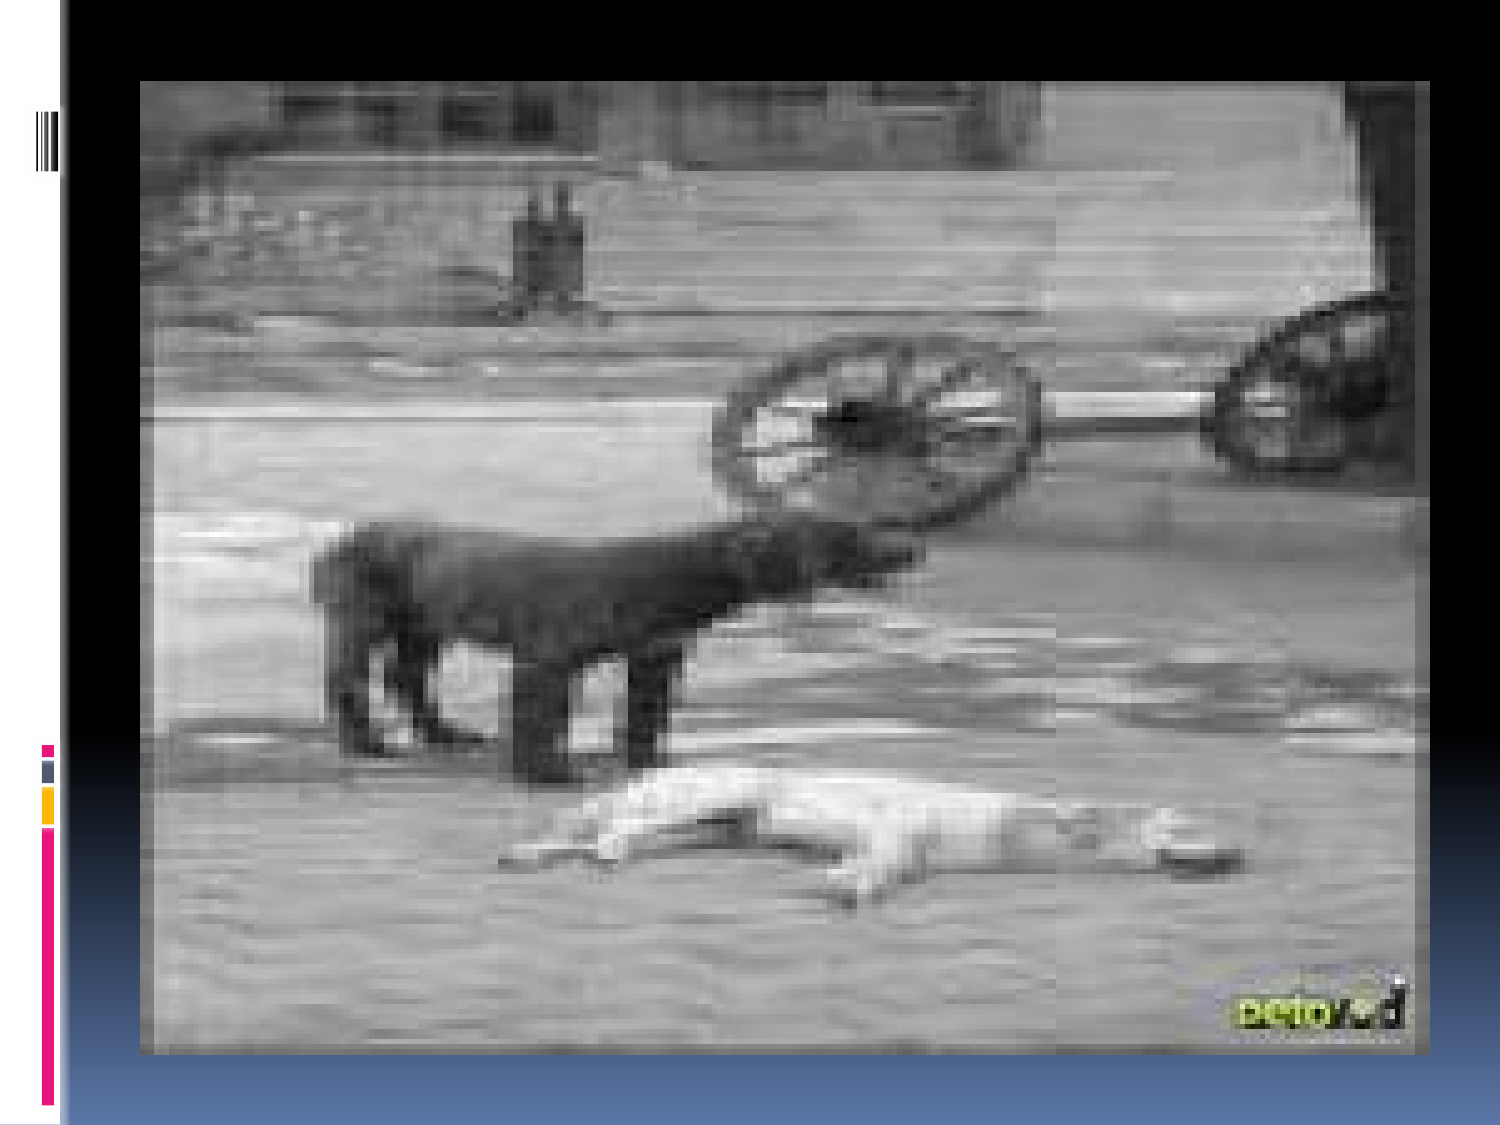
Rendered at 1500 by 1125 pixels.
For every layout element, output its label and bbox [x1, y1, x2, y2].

list [140, 81, 1431, 1056]
